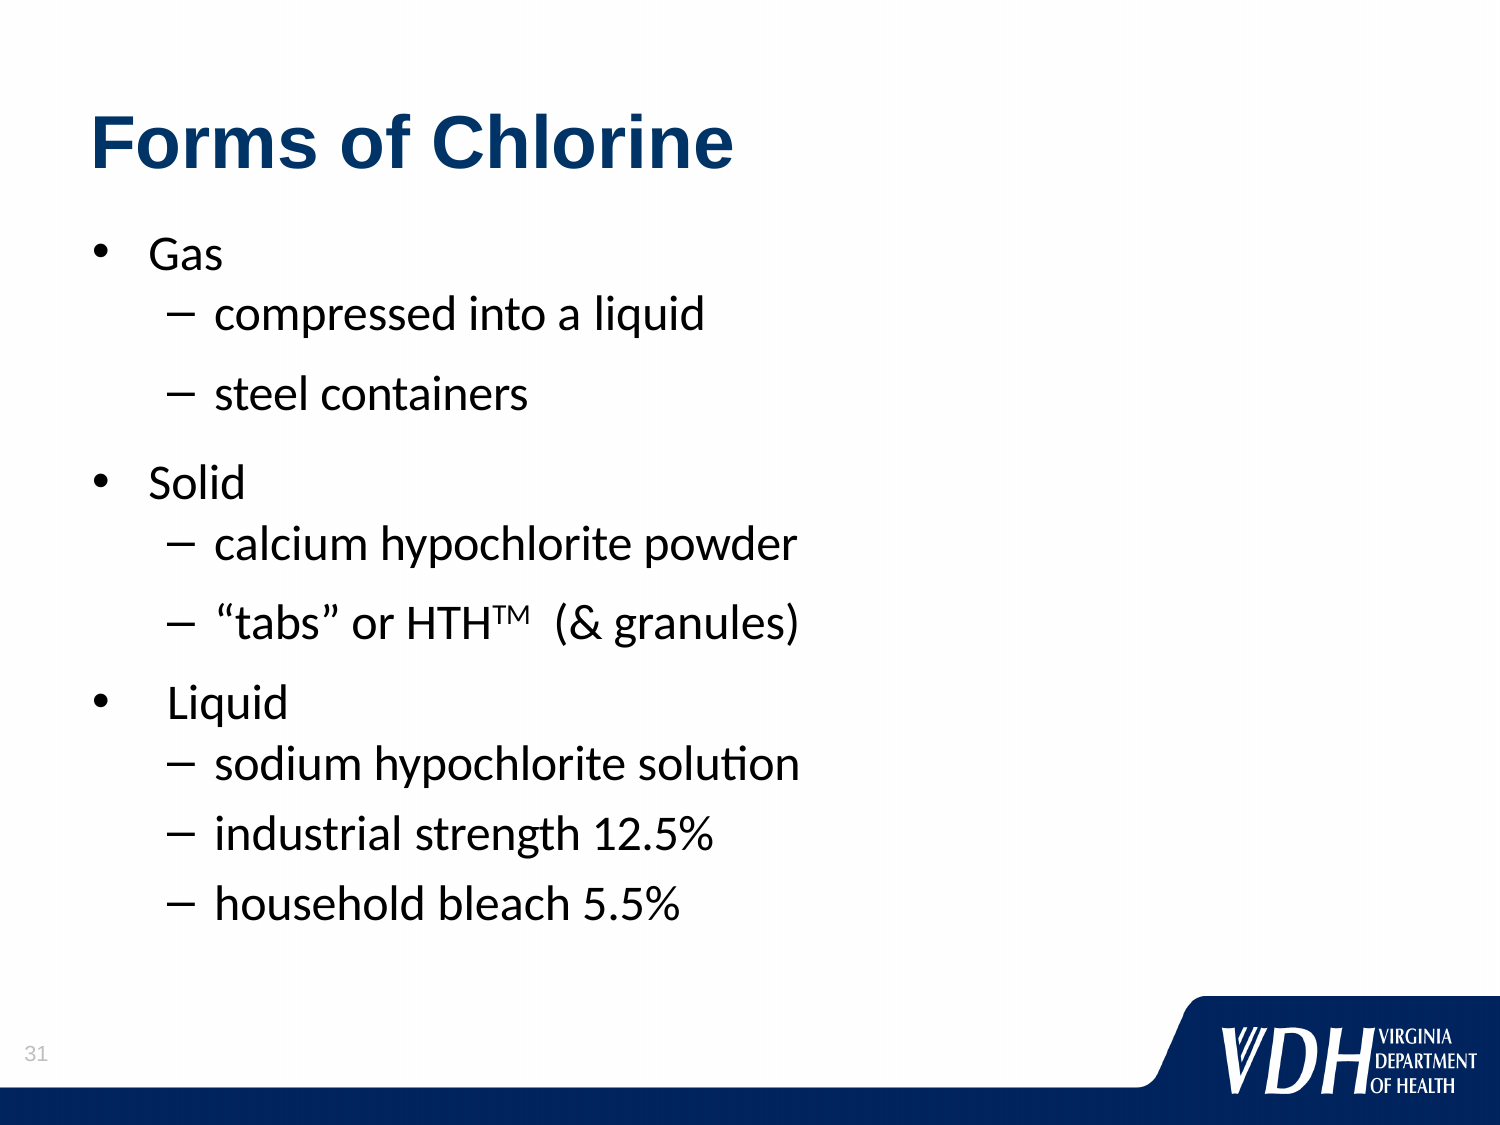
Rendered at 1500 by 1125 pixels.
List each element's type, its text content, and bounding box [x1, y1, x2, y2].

list Gas compressed into a liquid steel containers Solid calcium hypochlorite powder “tabs” or HTHTM (& granules) Liquid sodium hypochlorite solution industrial strength 12.5% household bleach 5.5% [75, 212, 1425, 1000]
picture [0, 0, 1500, 1125]
title Forms of Chlorine [75, 45, 1425, 212]
slide_number 31 [9, 1025, 104, 1080]
